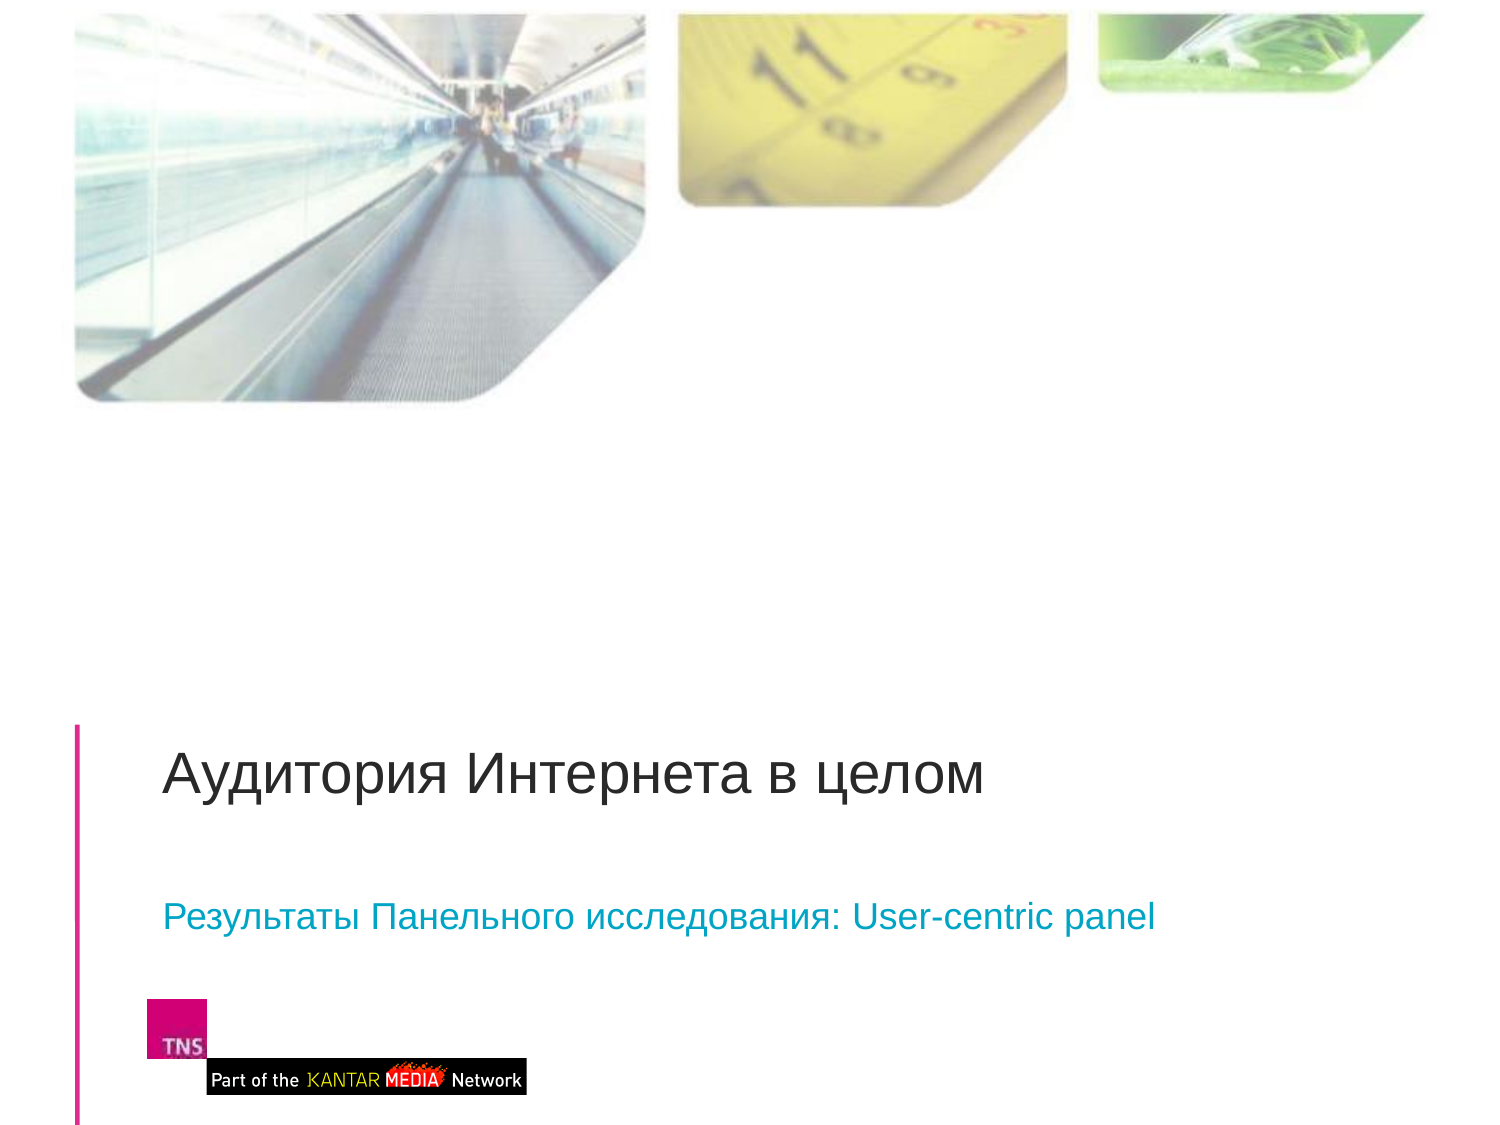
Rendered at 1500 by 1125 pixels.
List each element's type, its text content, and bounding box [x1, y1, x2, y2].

title Аудитория Интернета в целом [147, 727, 1423, 970]
picture [0, 0, 1500, 1095]
subtitle Результаты Панельного исследования: User-centric panel [147, 892, 1198, 985]
